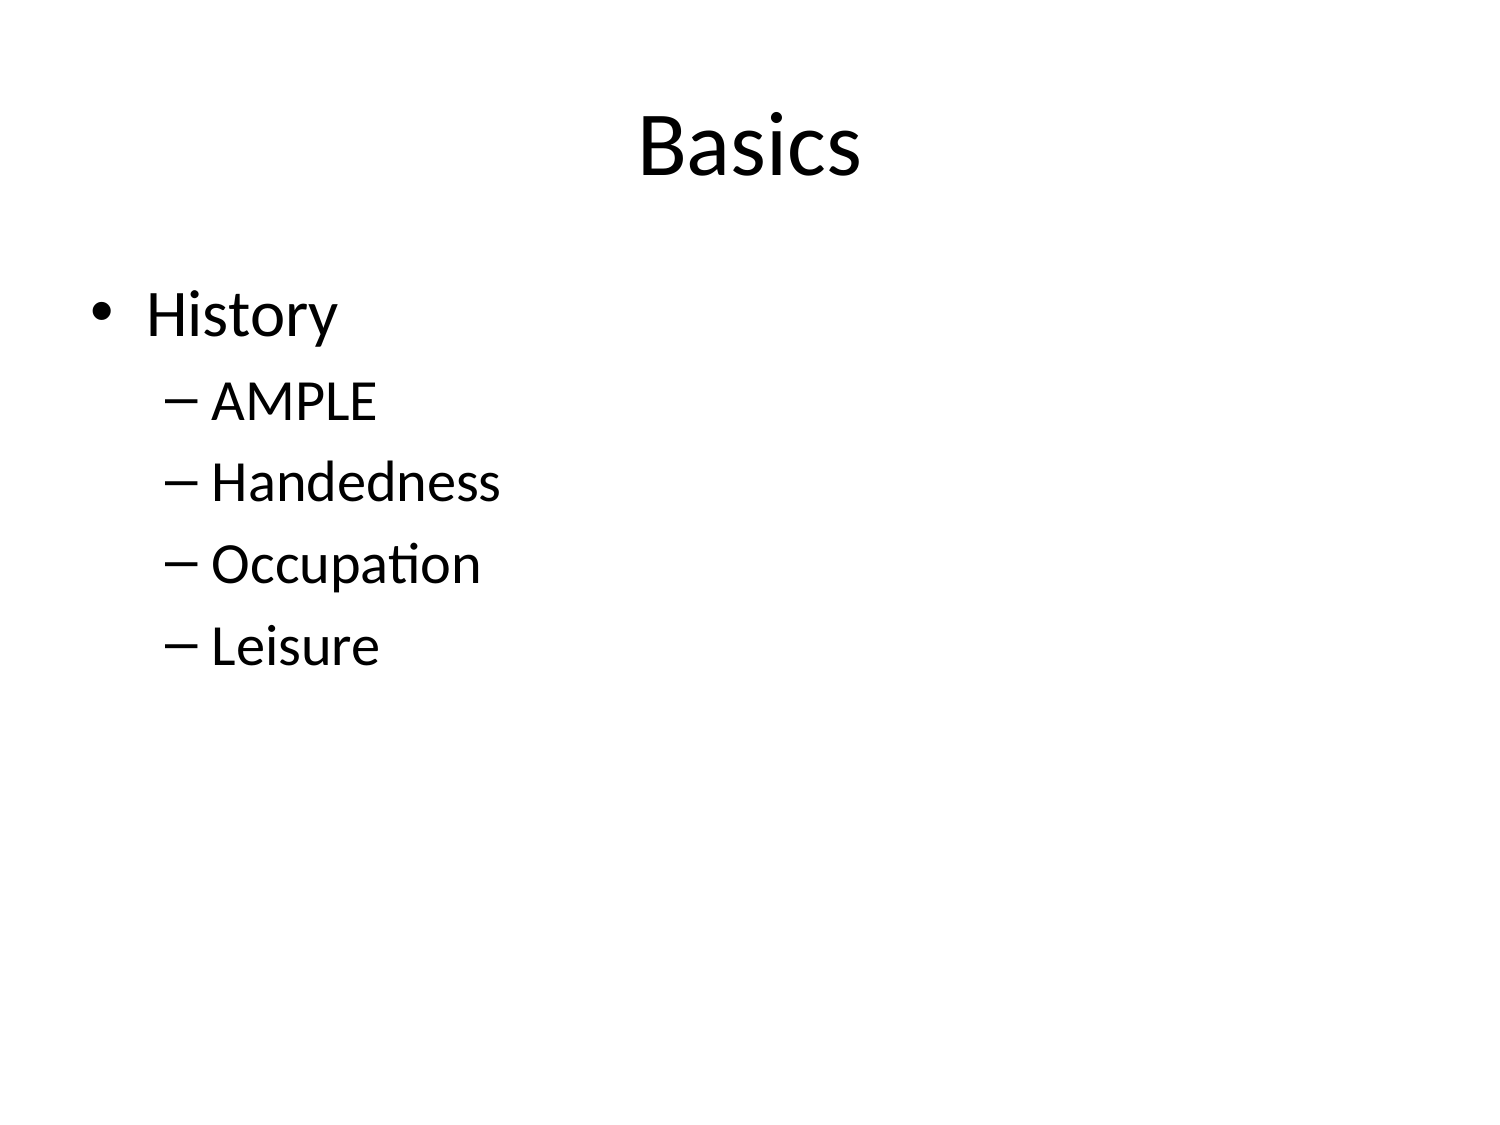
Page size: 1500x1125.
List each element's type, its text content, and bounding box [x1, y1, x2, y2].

list History AMPLE Handedness Occupation Leisure [75, 262, 1425, 1005]
title Basics [75, 45, 1425, 233]
